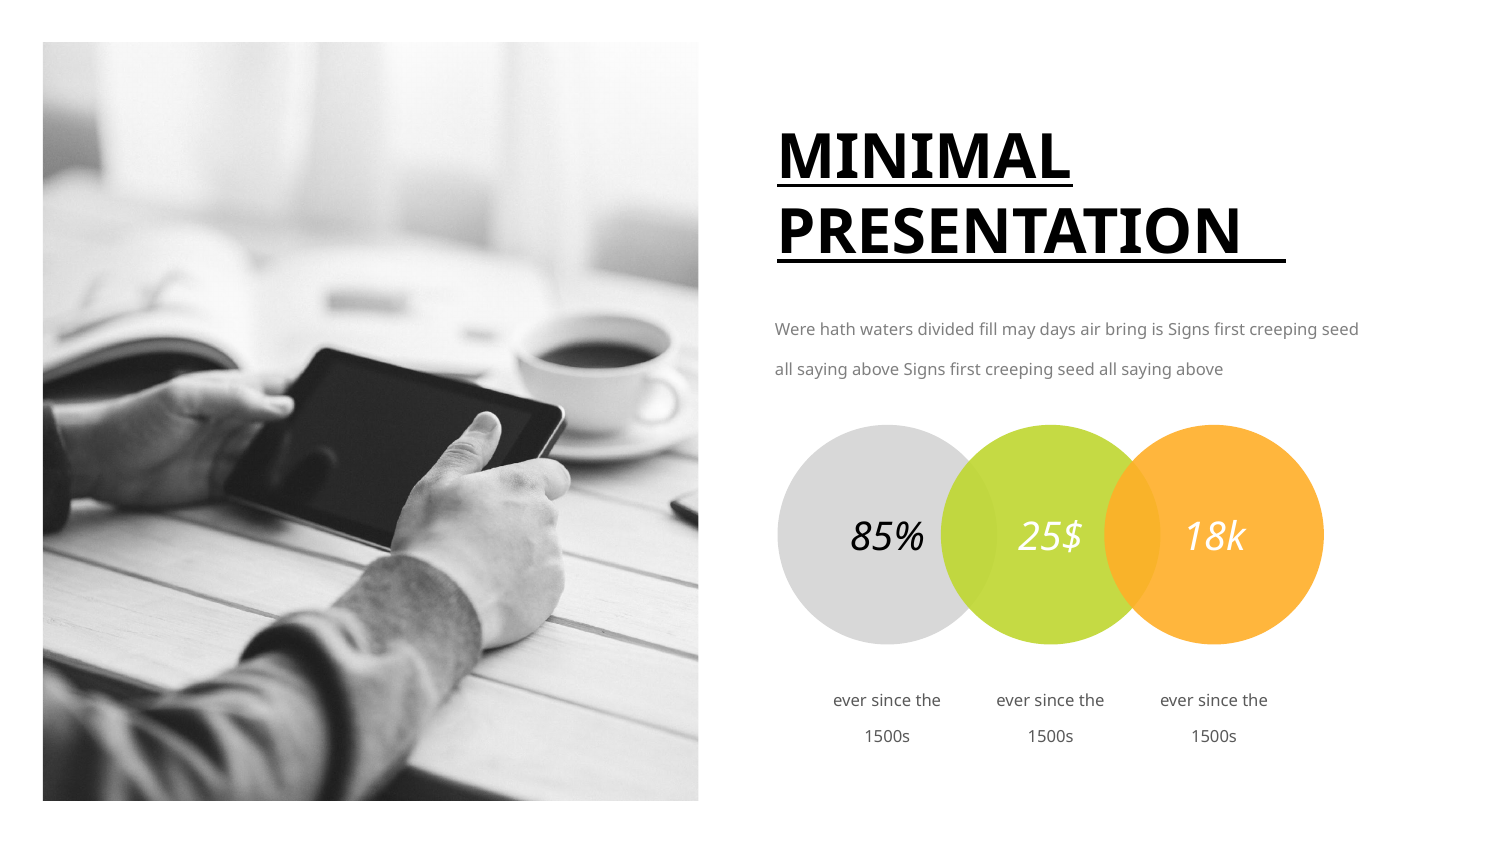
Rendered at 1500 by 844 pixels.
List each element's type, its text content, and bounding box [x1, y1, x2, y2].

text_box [777, 424, 1325, 734]
picture [42, 42, 699, 802]
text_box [764, 110, 1312, 276]
text_box Were hath waters divided fill may days air bring is Signs first creeping seed all saying above Signs first creeping seed all saying above [763, 293, 1372, 364]
